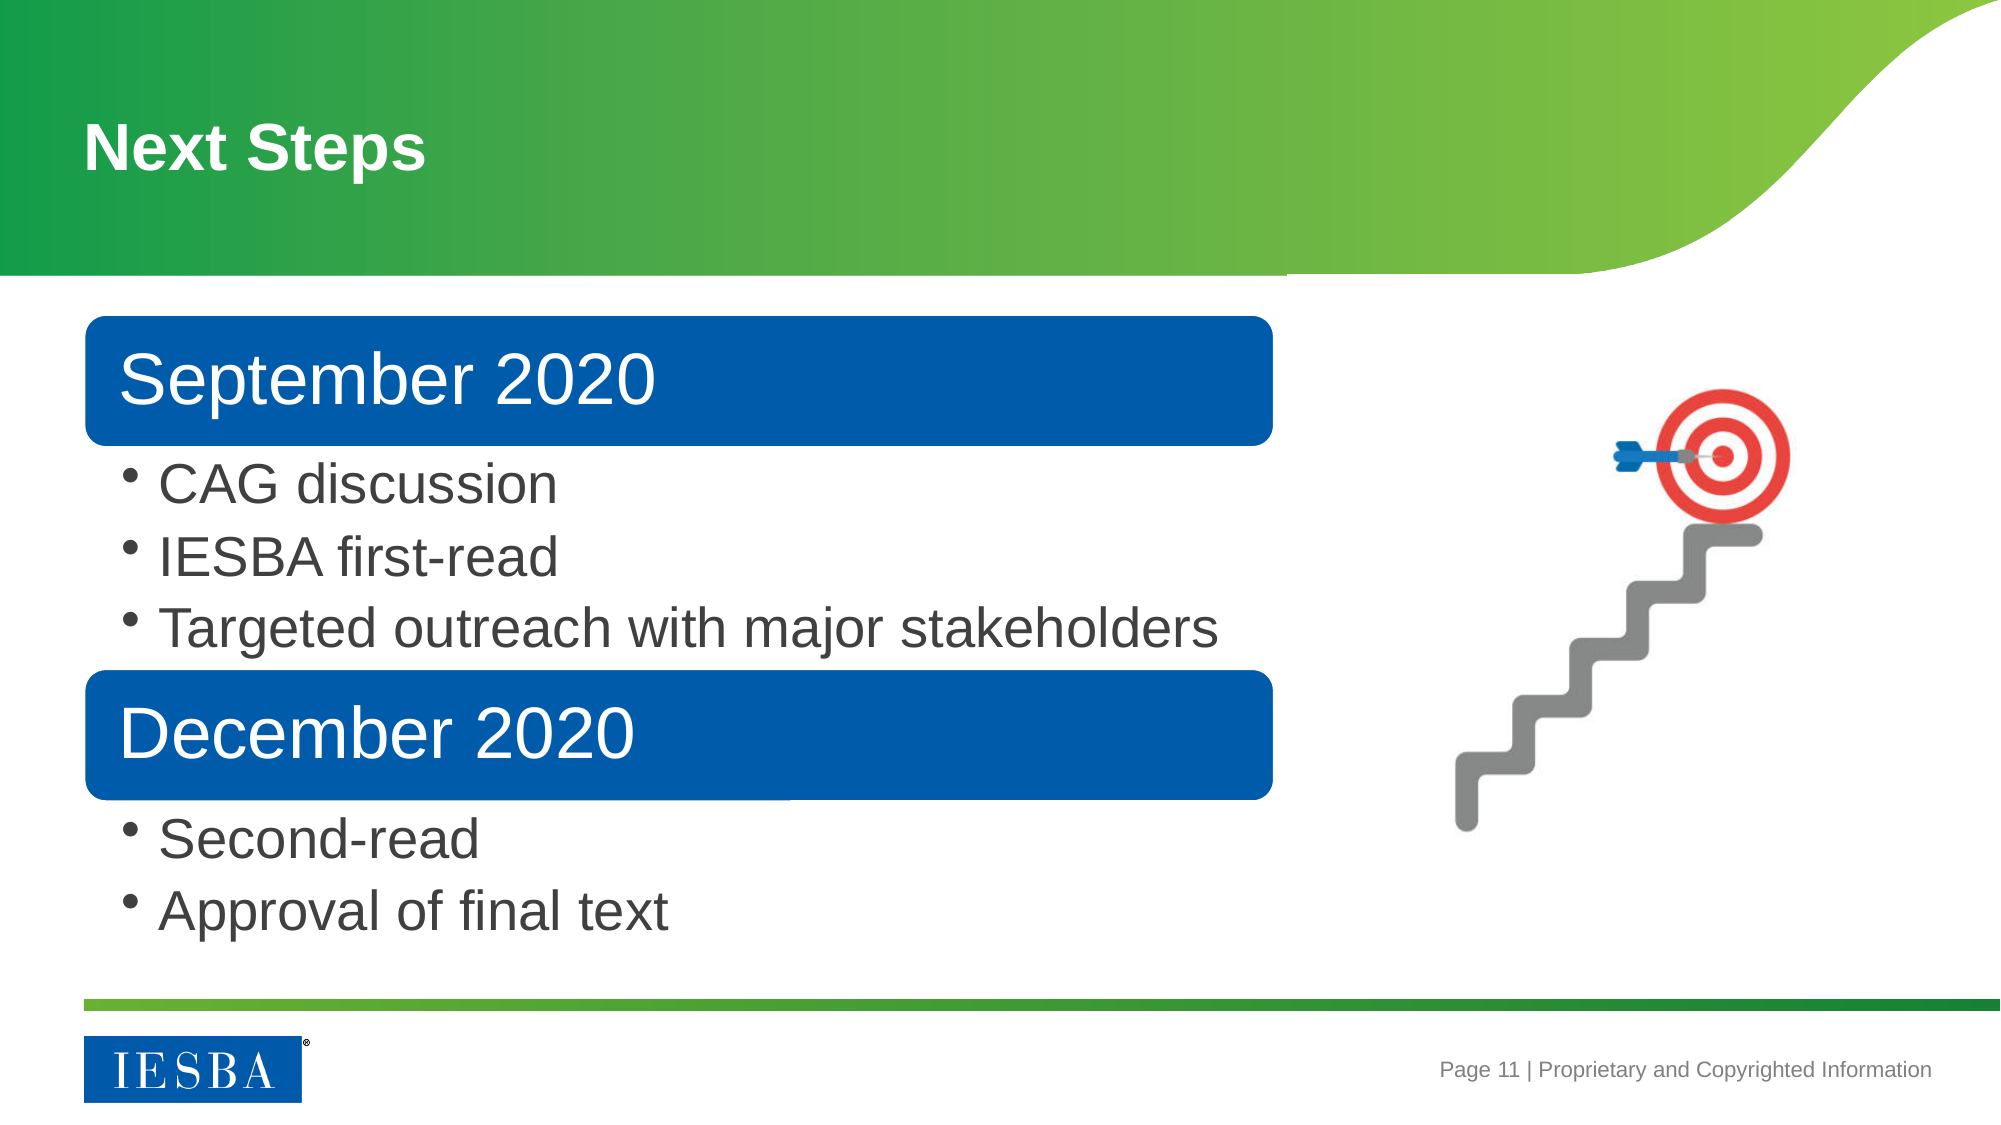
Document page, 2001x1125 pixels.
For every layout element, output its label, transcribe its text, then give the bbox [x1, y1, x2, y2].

picture [0, 0, 2000, 947]
title Next Steps [83, 99, 1734, 188]
picture [84, 1036, 310, 1103]
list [83, 294, 1276, 967]
